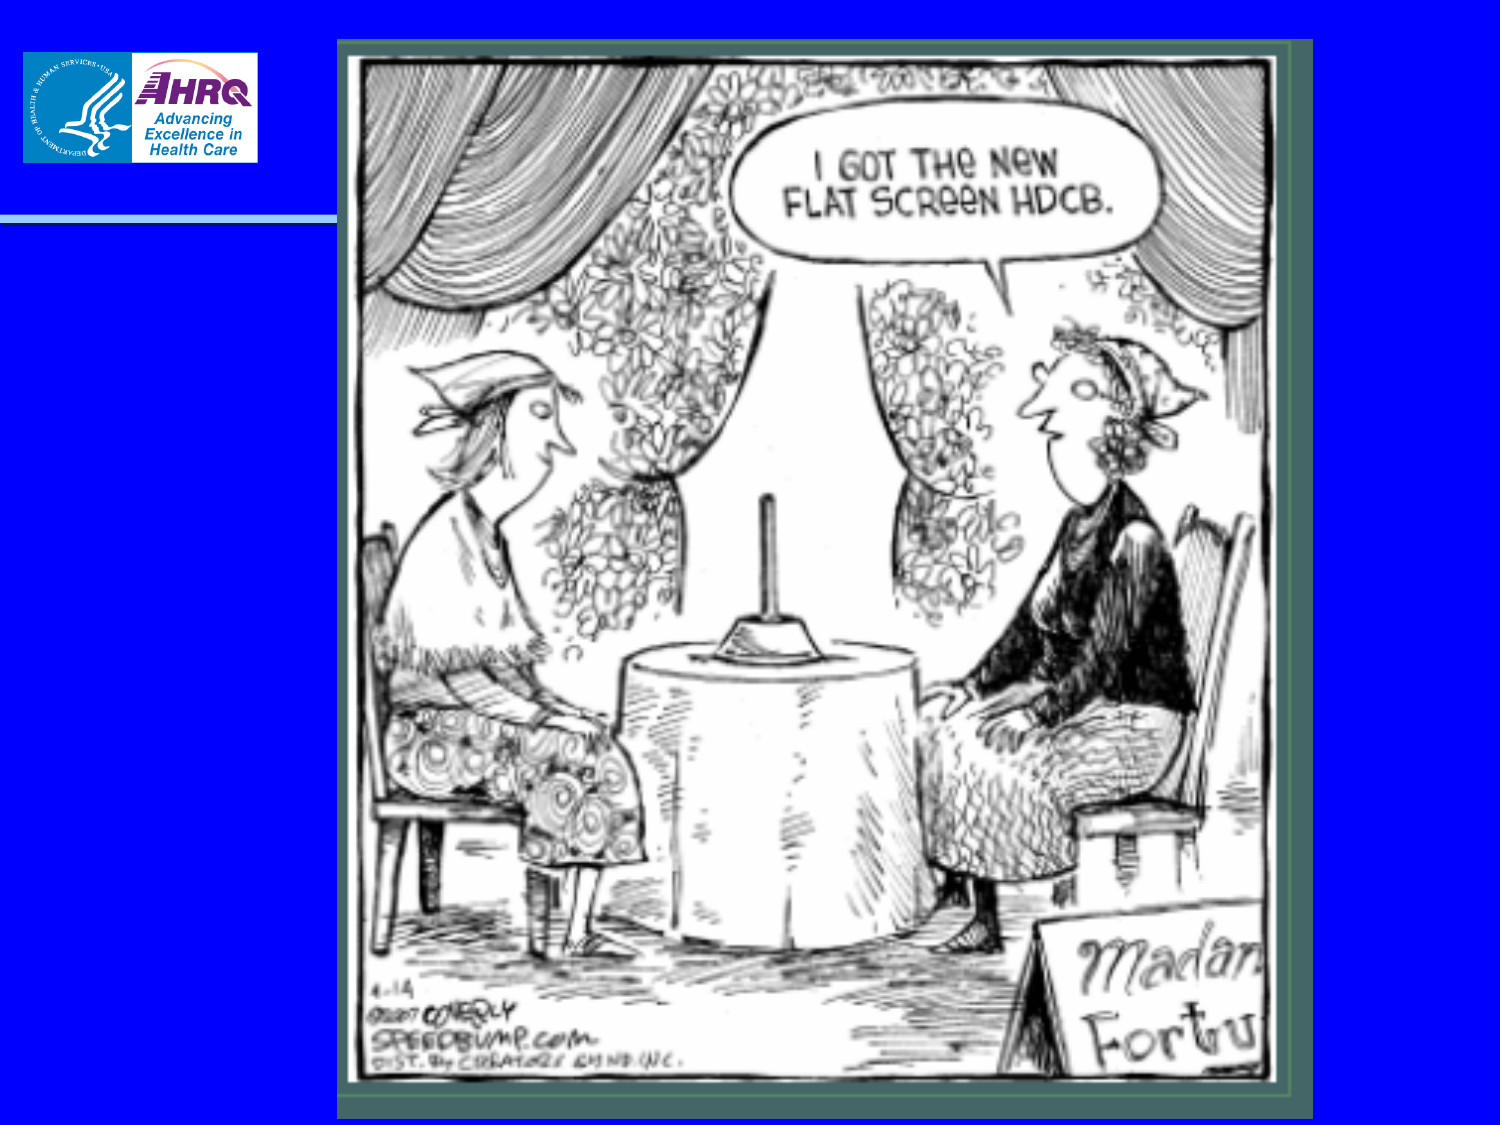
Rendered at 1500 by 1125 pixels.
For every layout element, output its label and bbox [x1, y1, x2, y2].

picture [133, 54, 258, 163]
picture [60, 129, 98, 156]
picture [99, 93, 129, 139]
picture [337, 39, 1313, 1120]
picture [98, 140, 107, 150]
picture [90, 79, 124, 133]
picture [88, 61, 95, 67]
picture [66, 74, 118, 126]
